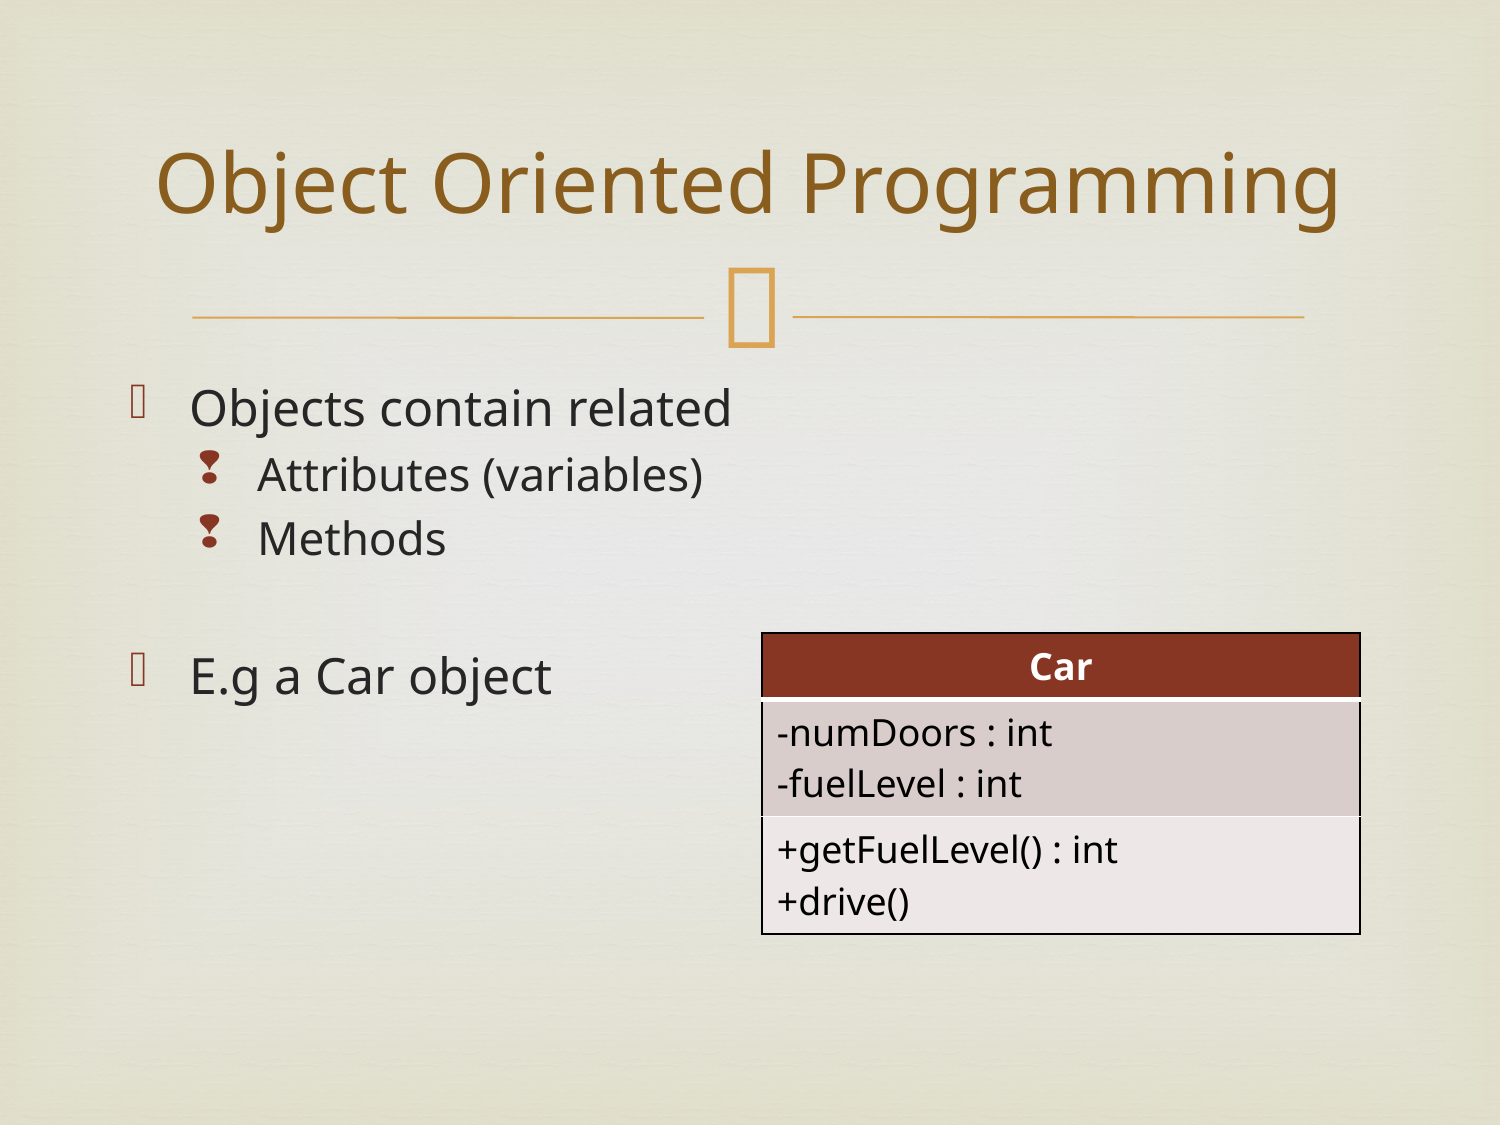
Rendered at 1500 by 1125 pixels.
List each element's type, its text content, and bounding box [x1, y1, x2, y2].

table_cell +getFuelLevel() : int +drive() [763, 817, 1359, 933]
table_header Car [763, 634, 1359, 697]
table_cell -numDoors : int -fuelLevel : int [763, 702, 1359, 816]
title Object Oriented Programming [112, 93, 1386, 267]
list Objects contain related Attributes (variables) Methods E.g a Car object [114, 368, 1386, 1005]
